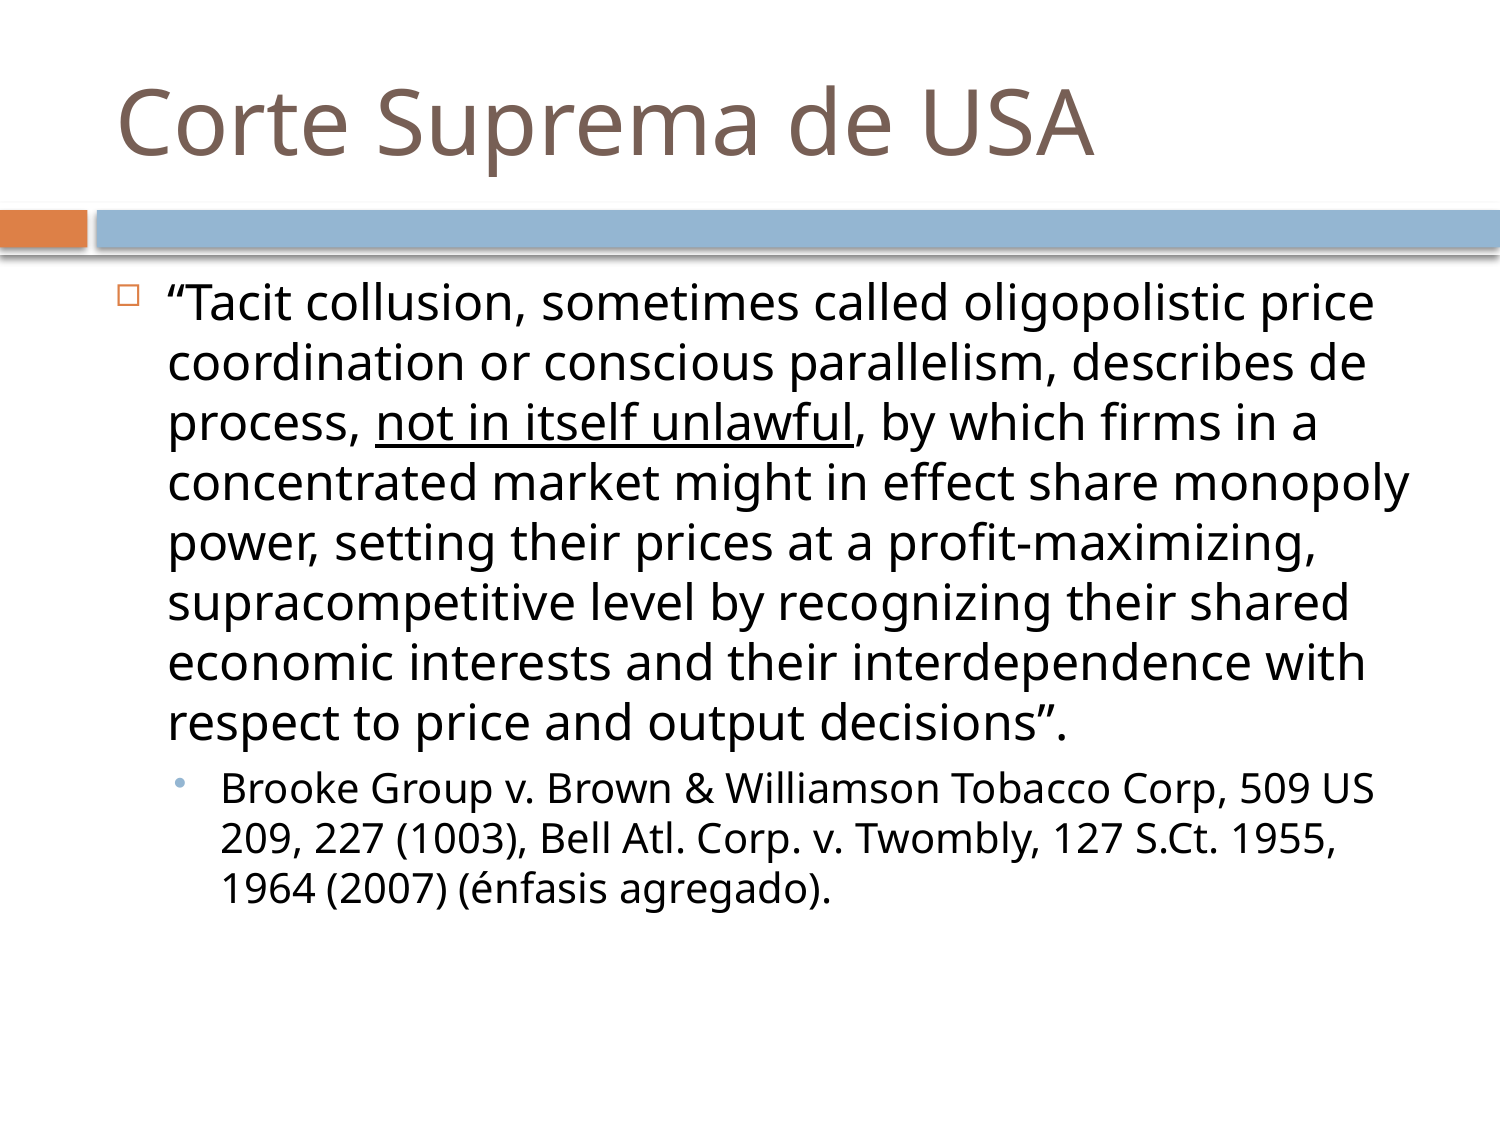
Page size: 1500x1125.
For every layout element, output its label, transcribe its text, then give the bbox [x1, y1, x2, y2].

title Corte Suprema de USA [100, 37, 1438, 200]
list “Tacit collusion, sometimes called oligopolistic price coordination or conscious parallelism, describes de process, not in itself unlawful, by which firms in a concentrated market might in effect share monopoly power, setting their prices at a profit-maximizing, supracompetitive level by recognizing their shared economic interests and their interdependence with respect to price and output decisions”. Brooke Group v. Brown & Williamson Tobacco Corp, 509 US 209, 227 (1003), Bell Atl. Corp. v. Twombly, 127 S.Ct. 1955, 1964 (2007) (énfasis agregado). [100, 262, 1438, 1000]
